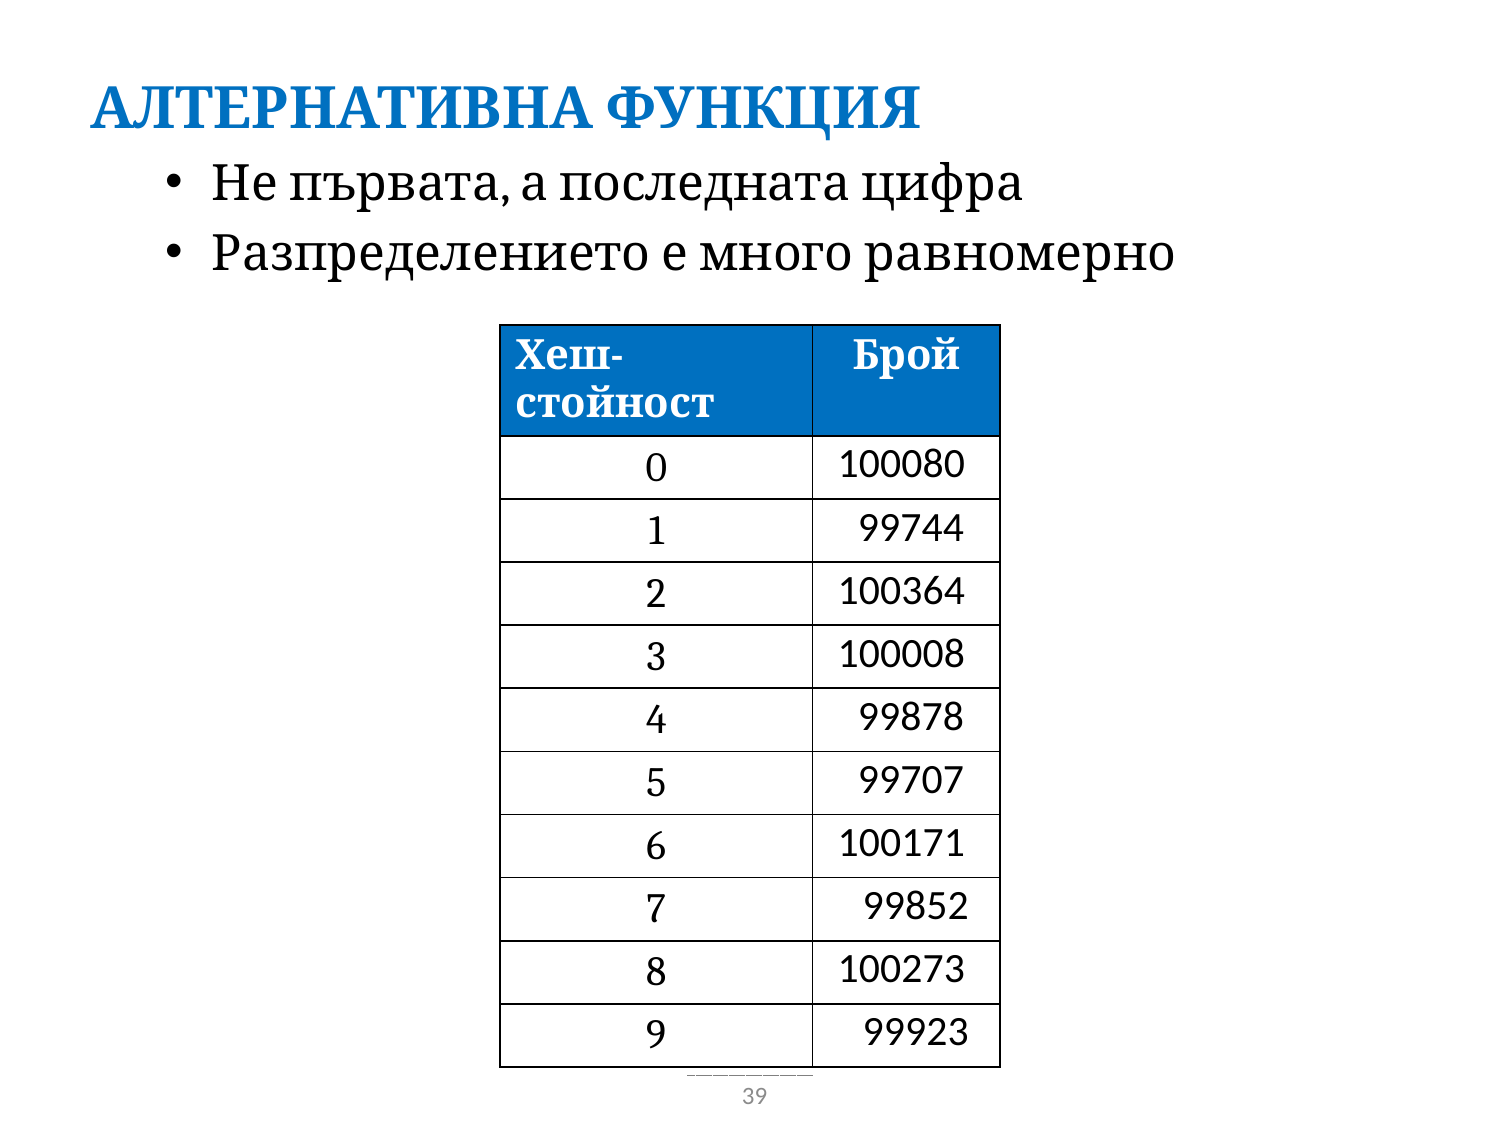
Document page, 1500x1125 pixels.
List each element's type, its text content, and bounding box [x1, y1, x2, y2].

table_cell 100364 [813, 563, 999, 624]
table_header Хеш-стойност [501, 326, 812, 435]
table_cell 0 [501, 437, 812, 498]
table_cell 9 [501, 1005, 812, 1066]
table_cell 5 [501, 752, 812, 814]
table_cell 99744 [813, 500, 999, 561]
table_cell 3 [501, 626, 812, 687]
table_cell 99852 [813, 878, 999, 940]
slide_number 39 [579, 1068, 930, 1125]
table_cell 100080 [813, 437, 999, 498]
table_cell 7 [501, 878, 812, 940]
table_cell 6 [501, 815, 812, 877]
table_header Брой [813, 326, 999, 435]
table_cell 100008 [813, 626, 999, 687]
table_cell 8 [501, 942, 812, 1003]
table_cell 4 [501, 689, 812, 751]
table_cell 99923 [813, 1005, 999, 1066]
list Алтернативна функция Не първата, а последната цифра Разпределението е много равномерно [75, 62, 1450, 1063]
table_cell 2 [501, 563, 812, 624]
table_cell 100171 [813, 815, 999, 877]
table_cell 99707 [813, 752, 999, 814]
table_cell 1 [501, 500, 812, 561]
table_cell 99878 [813, 689, 999, 751]
table_cell 100273 [813, 942, 999, 1003]
